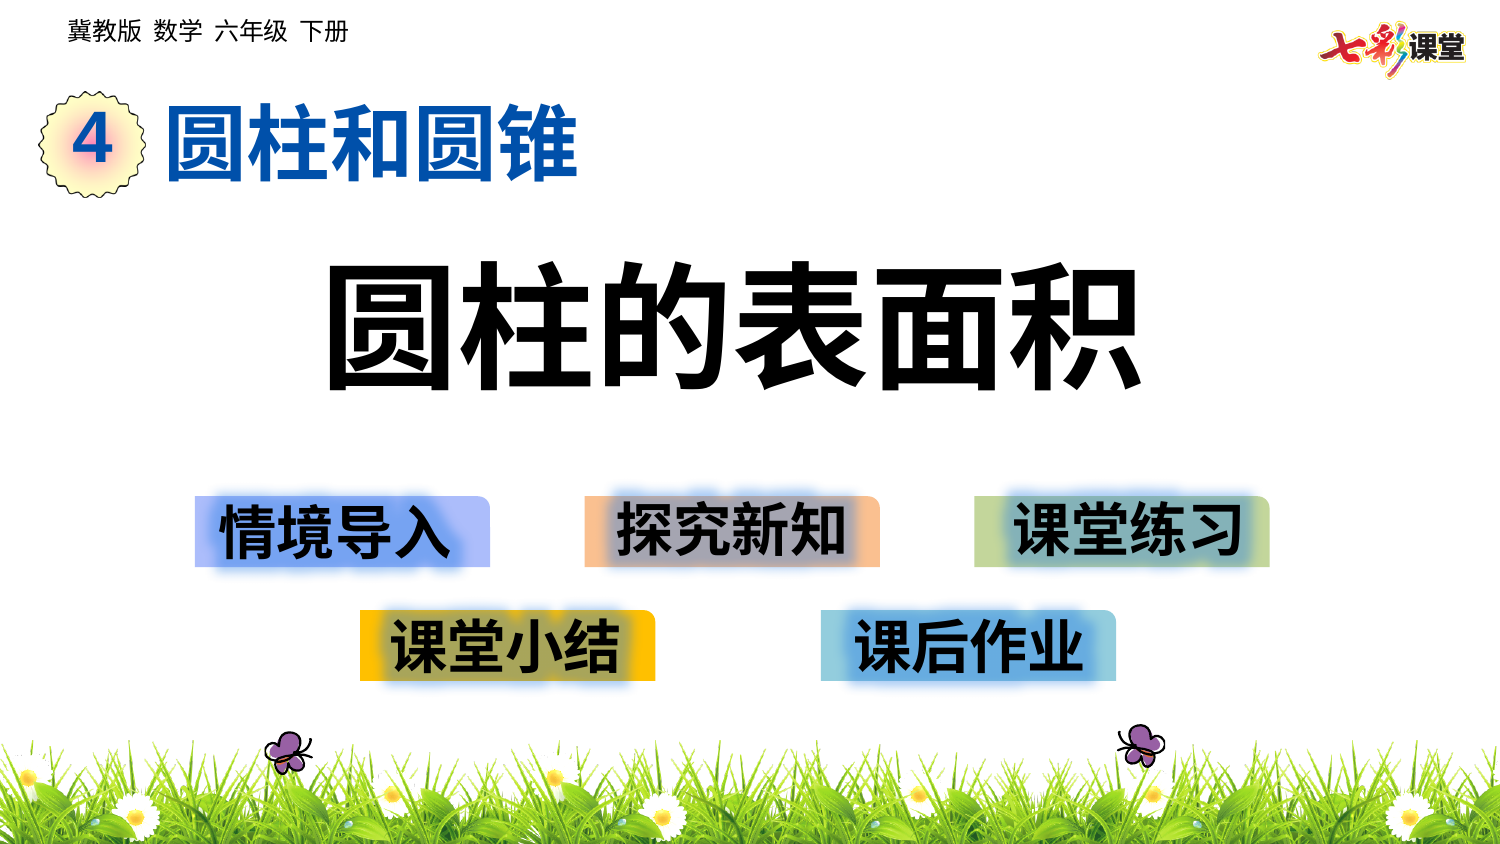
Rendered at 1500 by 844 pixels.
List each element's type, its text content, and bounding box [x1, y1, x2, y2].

text_box 探究新知 [596, 481, 868, 575]
picture [1316, 20, 1468, 80]
text_box 课堂练习 [993, 481, 1266, 575]
text_box 圆柱的表面积 [308, 235, 1157, 412]
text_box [37, 81, 146, 198]
text_box 情境导入 [199, 484, 472, 579]
text_box 课堂小结 [370, 598, 642, 693]
text_box 课后作业 [833, 598, 1106, 693]
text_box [0, 0, 573, 70]
picture [0, 723, 1500, 844]
text_box 圆柱和圆锥 [152, 85, 592, 197]
